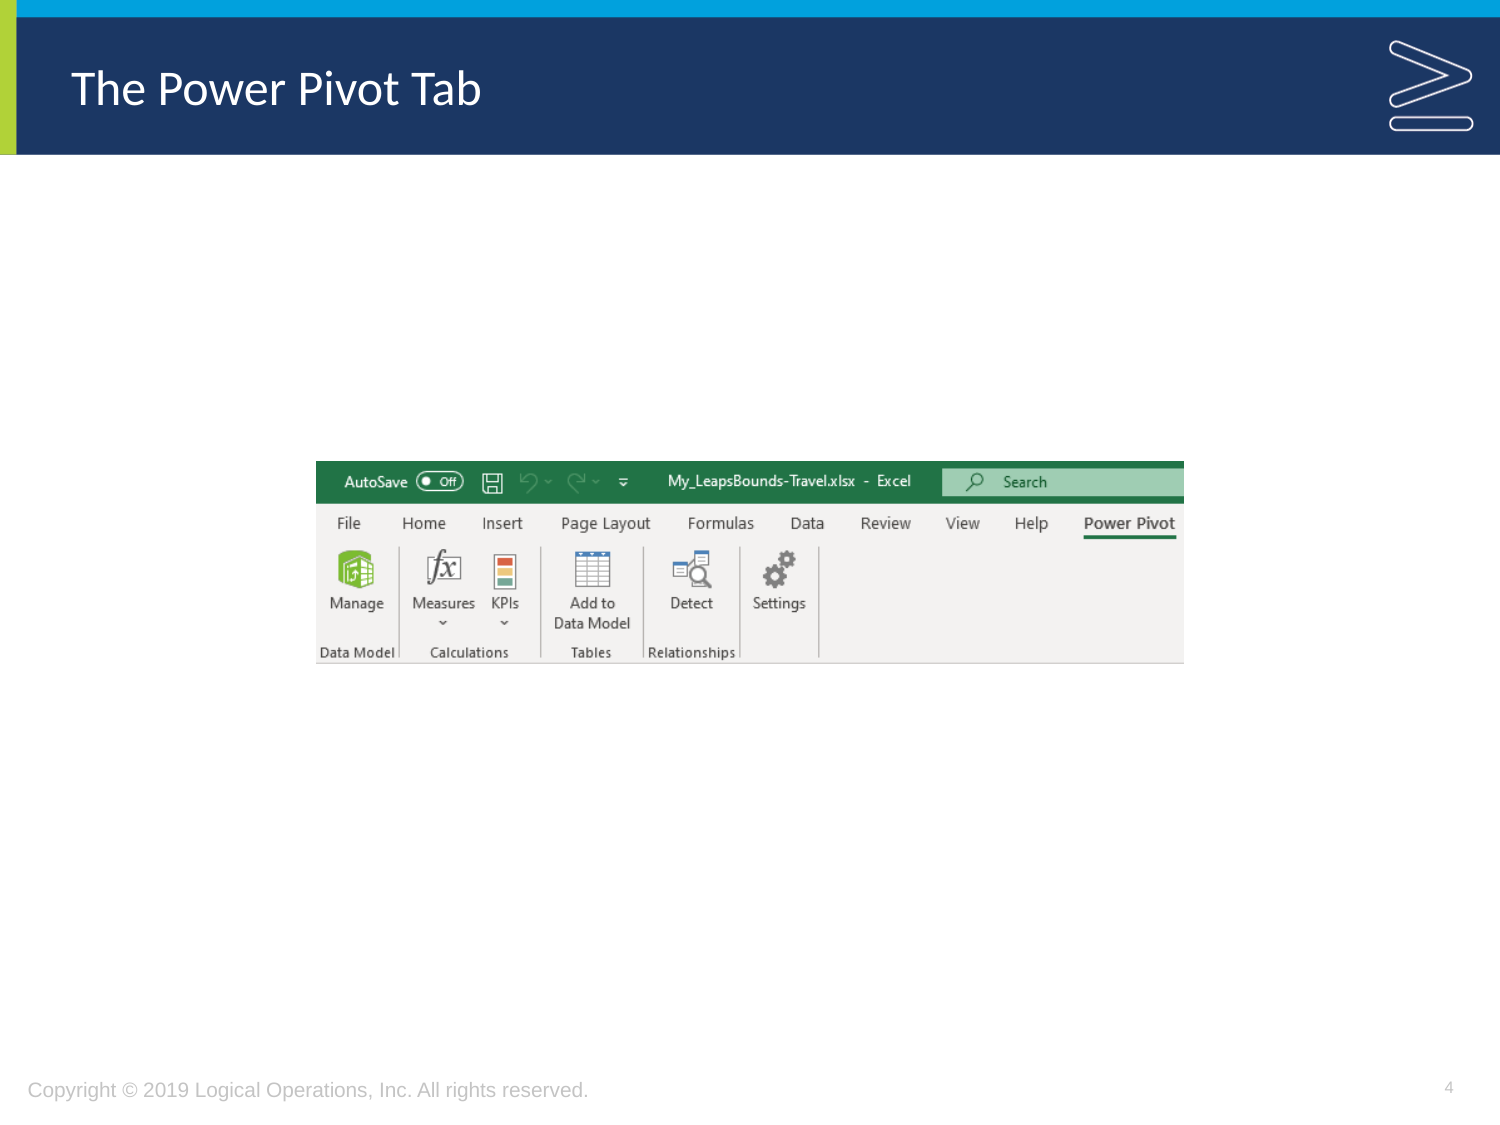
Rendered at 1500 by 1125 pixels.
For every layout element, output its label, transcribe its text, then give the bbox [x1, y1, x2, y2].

slide_number 4 [1118, 1057, 1469, 1118]
picture [316, 461, 1184, 664]
picture [0, 0, 56, 155]
title The Power Pivot Tab [56, 16, 1350, 155]
picture [1350, 18, 1500, 155]
